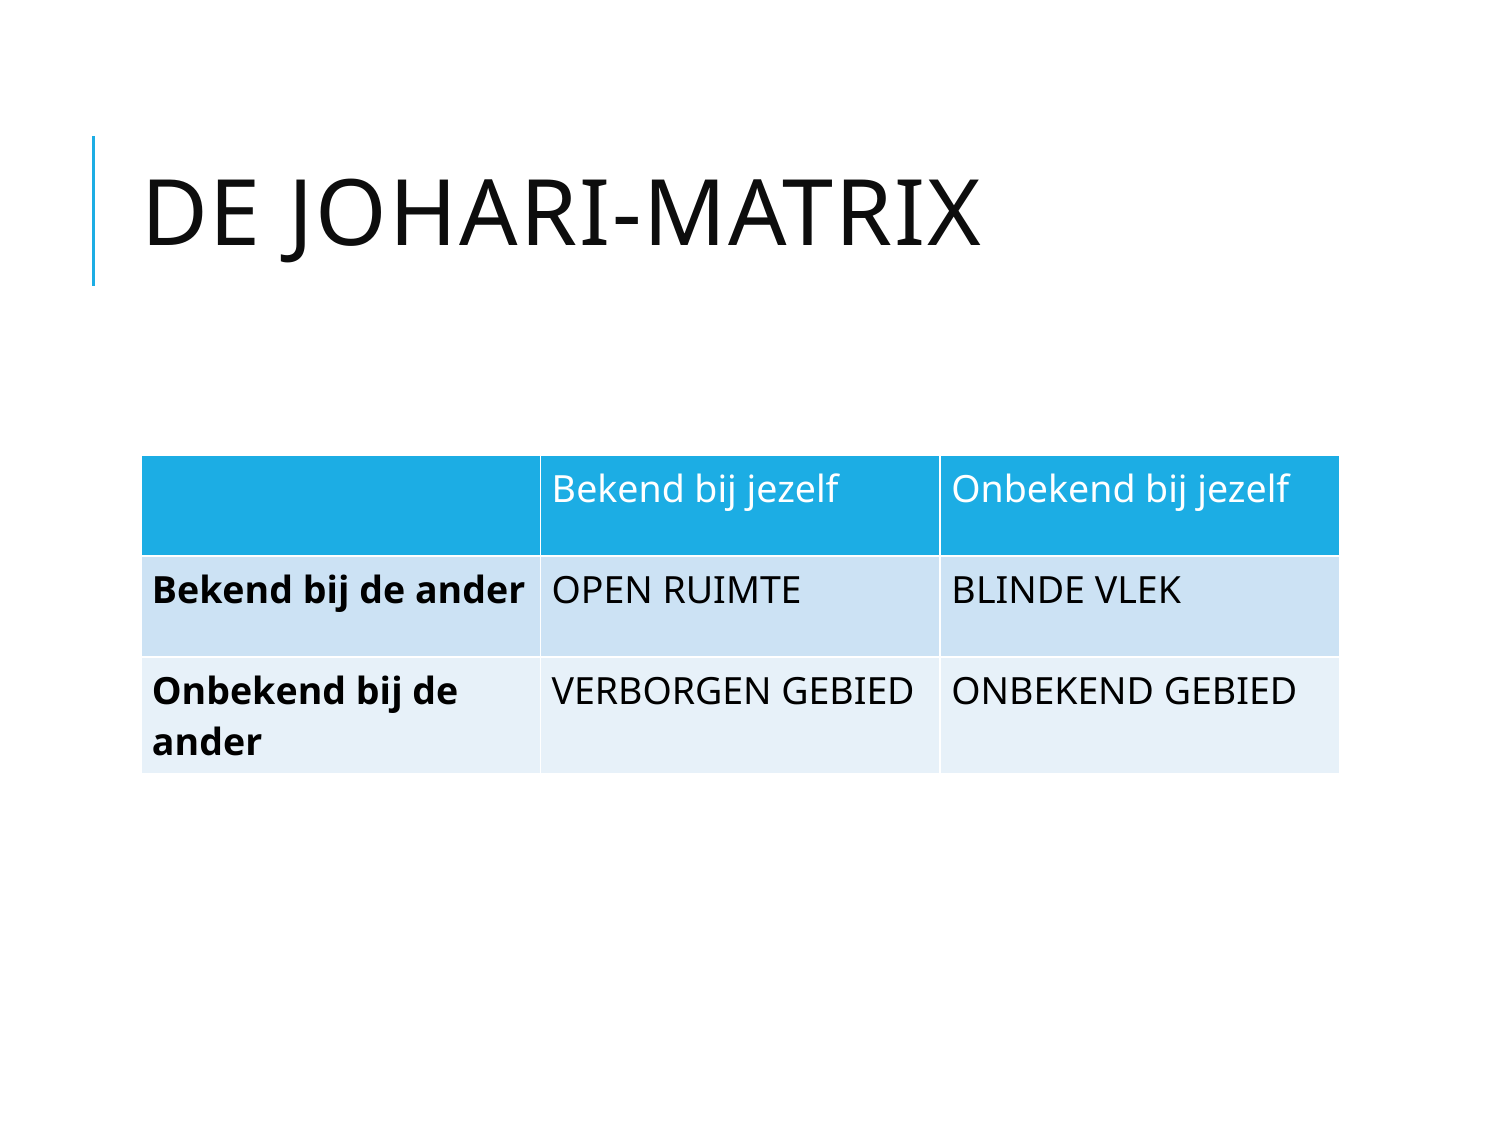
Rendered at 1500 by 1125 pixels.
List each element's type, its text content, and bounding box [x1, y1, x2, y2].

table_cell Onbekend bij de ander [142, 658, 540, 773]
title De Johari-matrix [126, 96, 1322, 342]
table_header Bekend bij jezelf [541, 456, 939, 555]
table_header Onbekend bij jezelf [941, 456, 1339, 555]
table_cell ONBEKEND GEBIED [941, 658, 1339, 773]
table_cell Bekend bij de ander [142, 557, 540, 656]
table_header [142, 456, 540, 555]
table_cell BLINDE VLEK [941, 557, 1339, 656]
table_cell OPEN RUIMTE [541, 557, 939, 656]
table_cell VERBORGEN GEBIED [541, 658, 939, 773]
